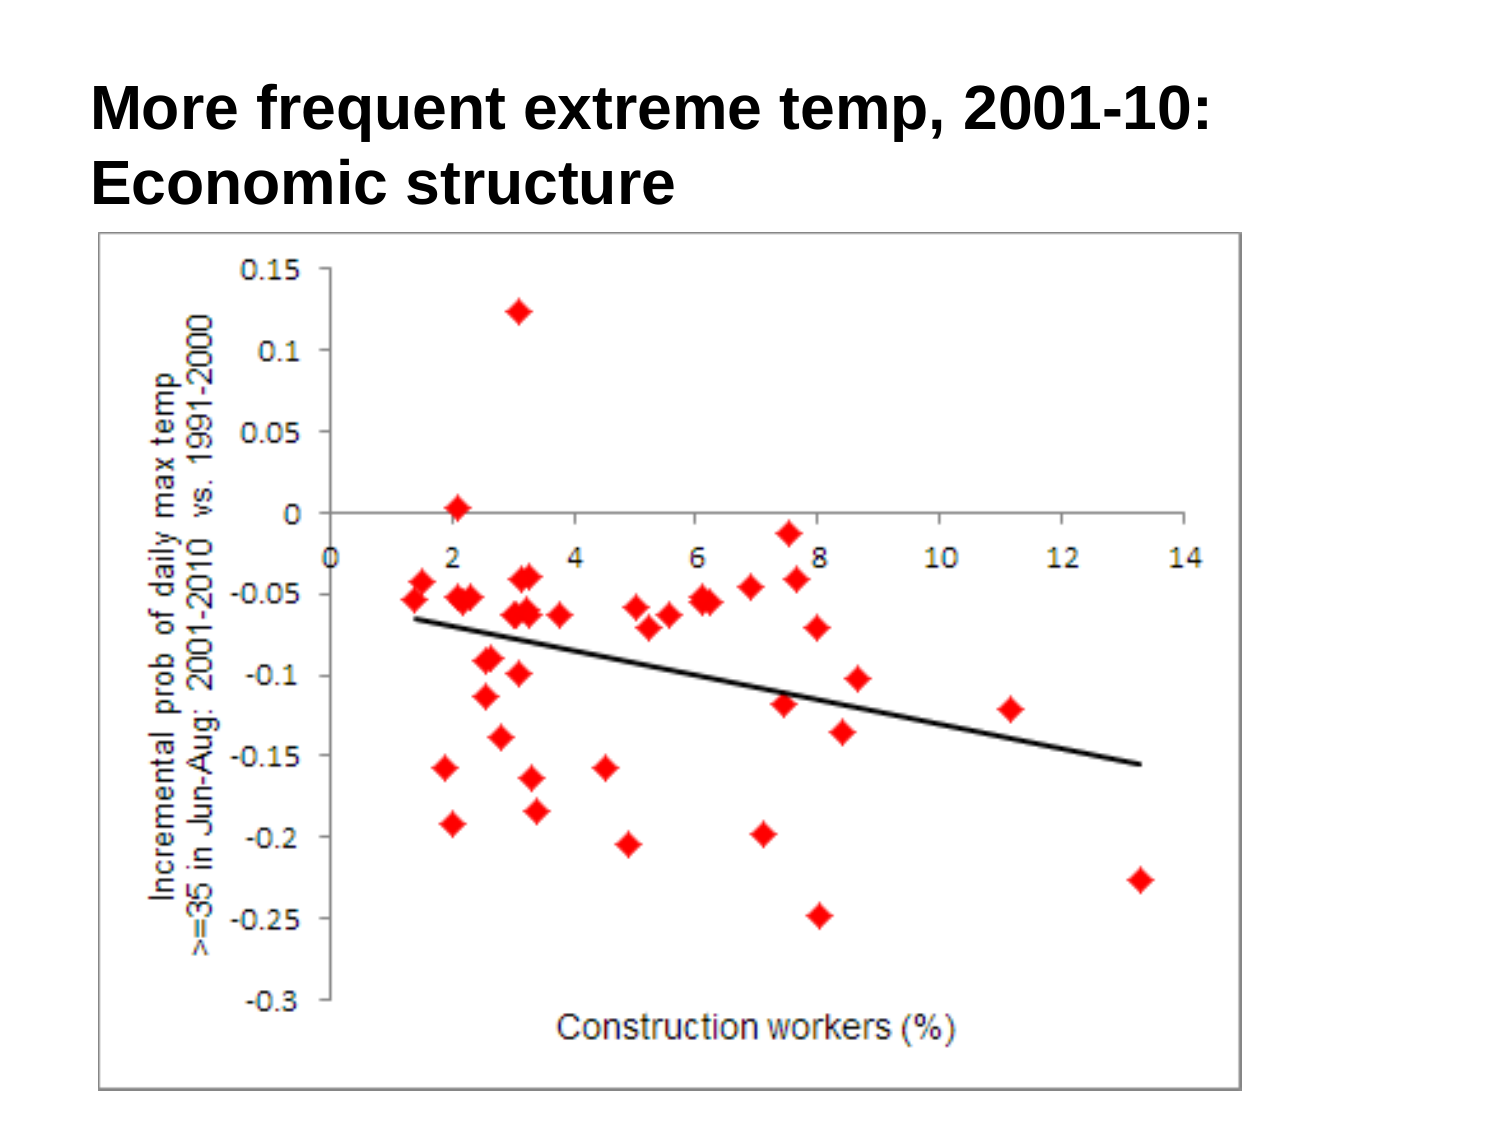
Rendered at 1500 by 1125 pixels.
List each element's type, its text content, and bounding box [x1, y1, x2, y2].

title More frequent extreme temp, 2001-10: Economic structure [75, 45, 1425, 233]
picture [97, 232, 1242, 1092]
